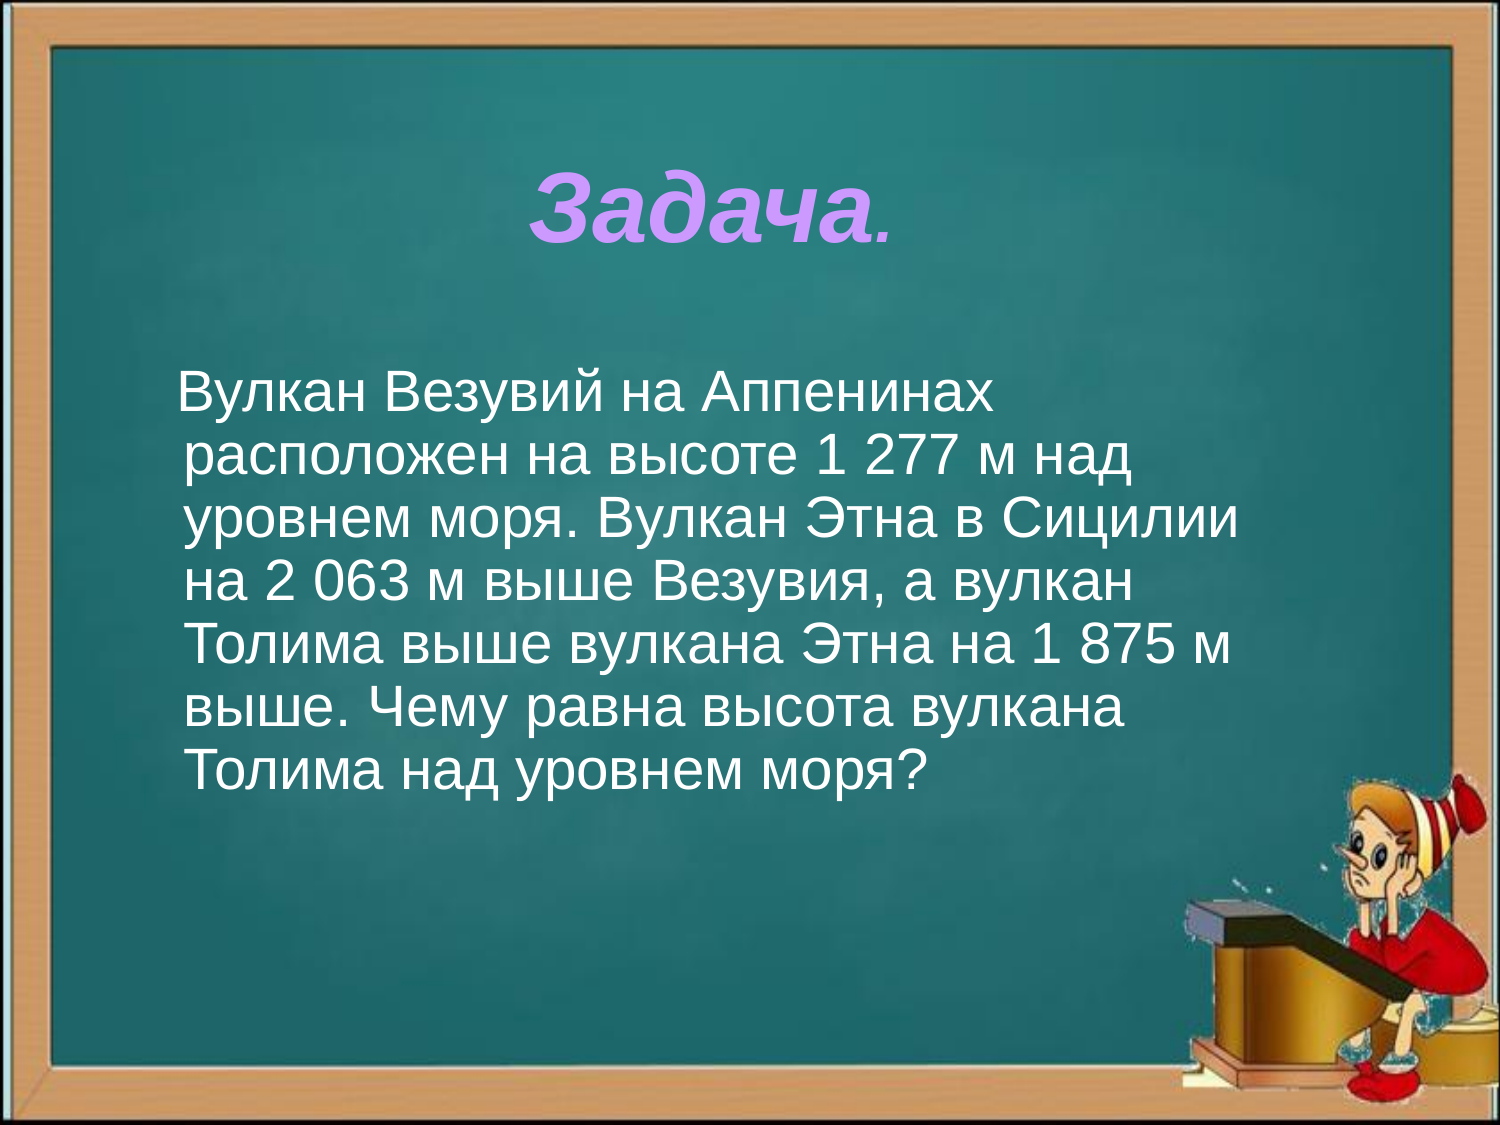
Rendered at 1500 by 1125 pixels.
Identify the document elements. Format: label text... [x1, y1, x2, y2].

list Задача. Вулкан Везувий на Аппенинах расположен на высоте 1 277 м над уровнем моря. Вулкан Этна в Сицилии на 2 063 м выше Везувия, а вулкан Толима выше вулкана Этна на 1 875 м выше. Чему равна высота вулкана Толима над уровнем моря? [111, 148, 1294, 858]
picture [0, 0, 1500, 1125]
